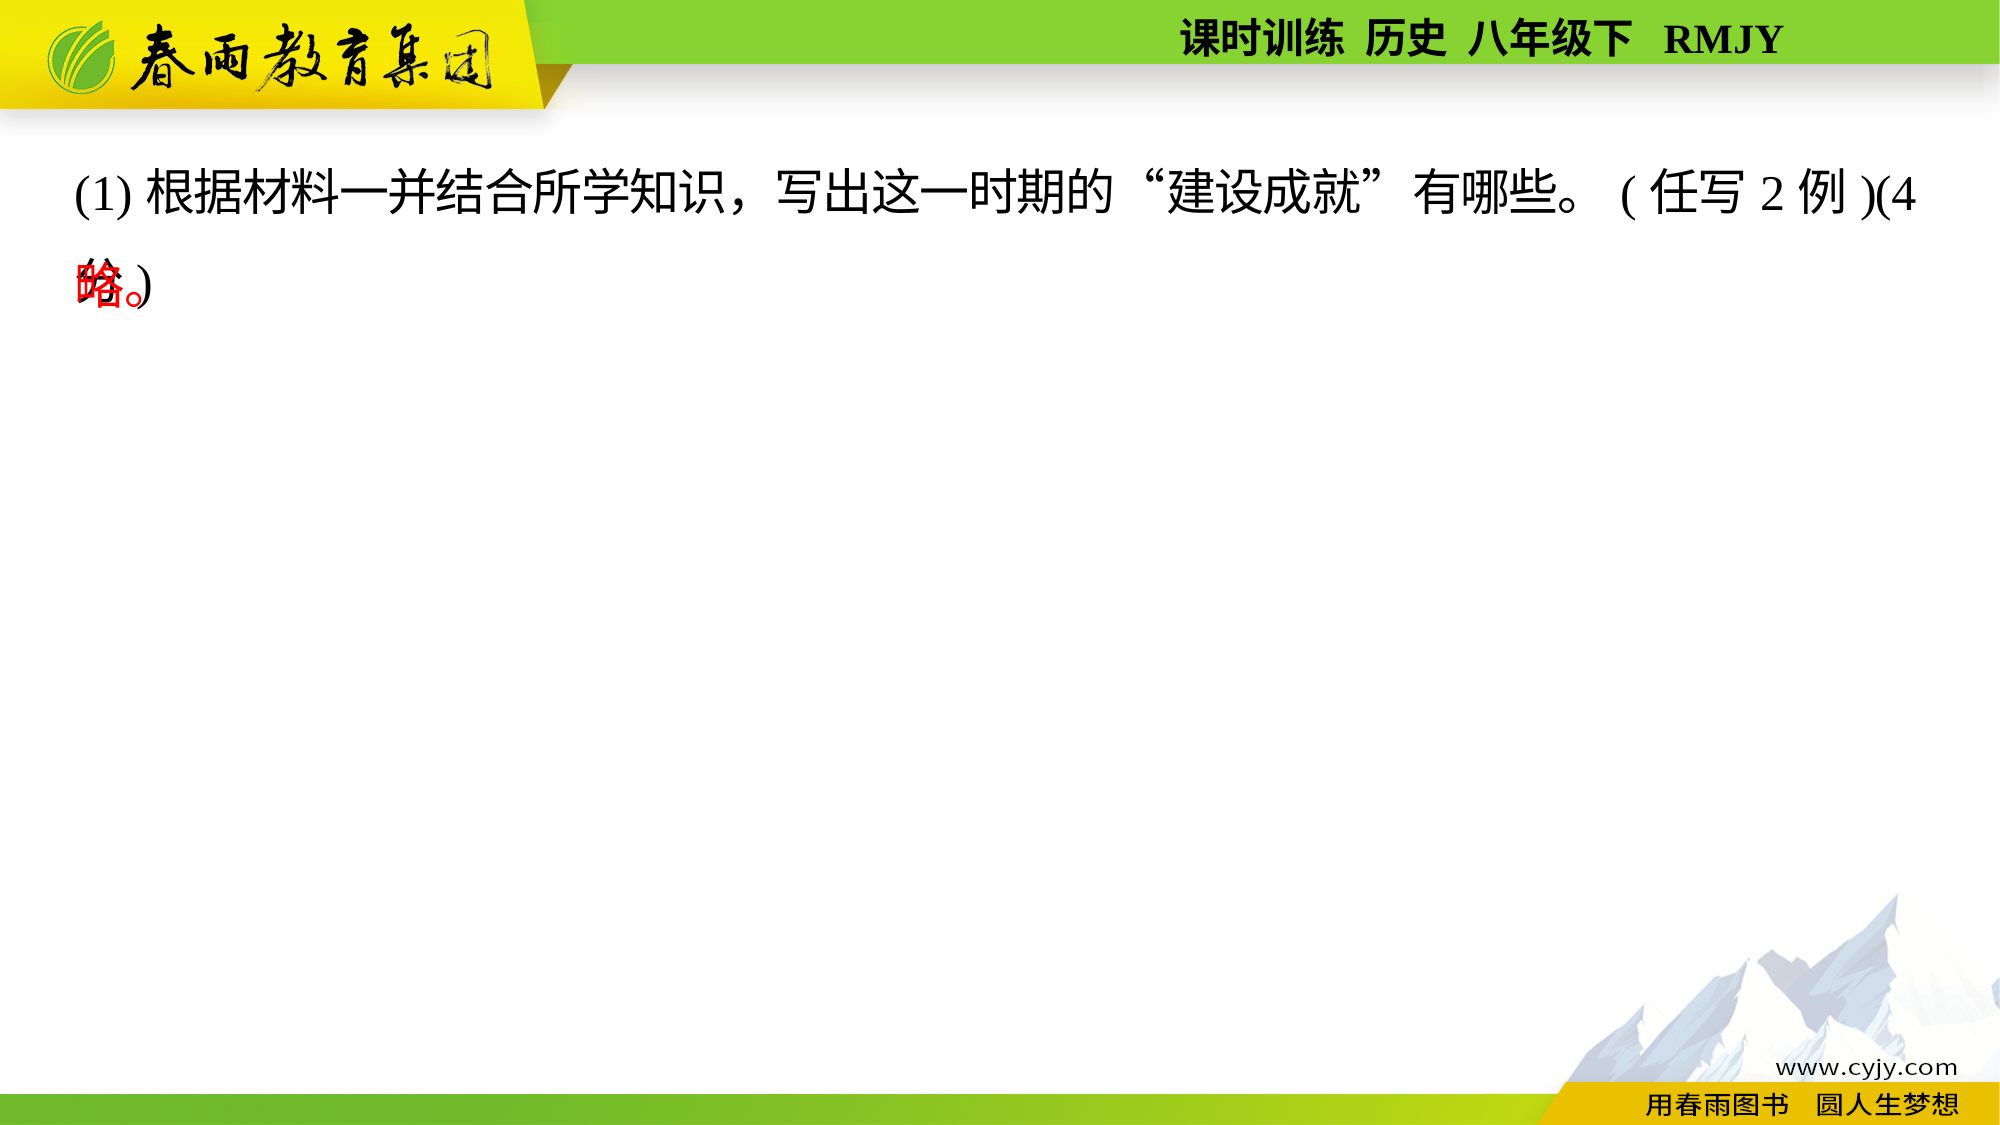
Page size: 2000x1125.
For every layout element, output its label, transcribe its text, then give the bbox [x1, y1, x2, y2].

text_box 略。 [59, 216, 1944, 322]
picture [0, 0, 2000, 1125]
list (1)根据材料一并结合所学知识，写出这一时期的“建设成就”有哪些。(任写2例)(4分) [59, 122, 1944, 216]
